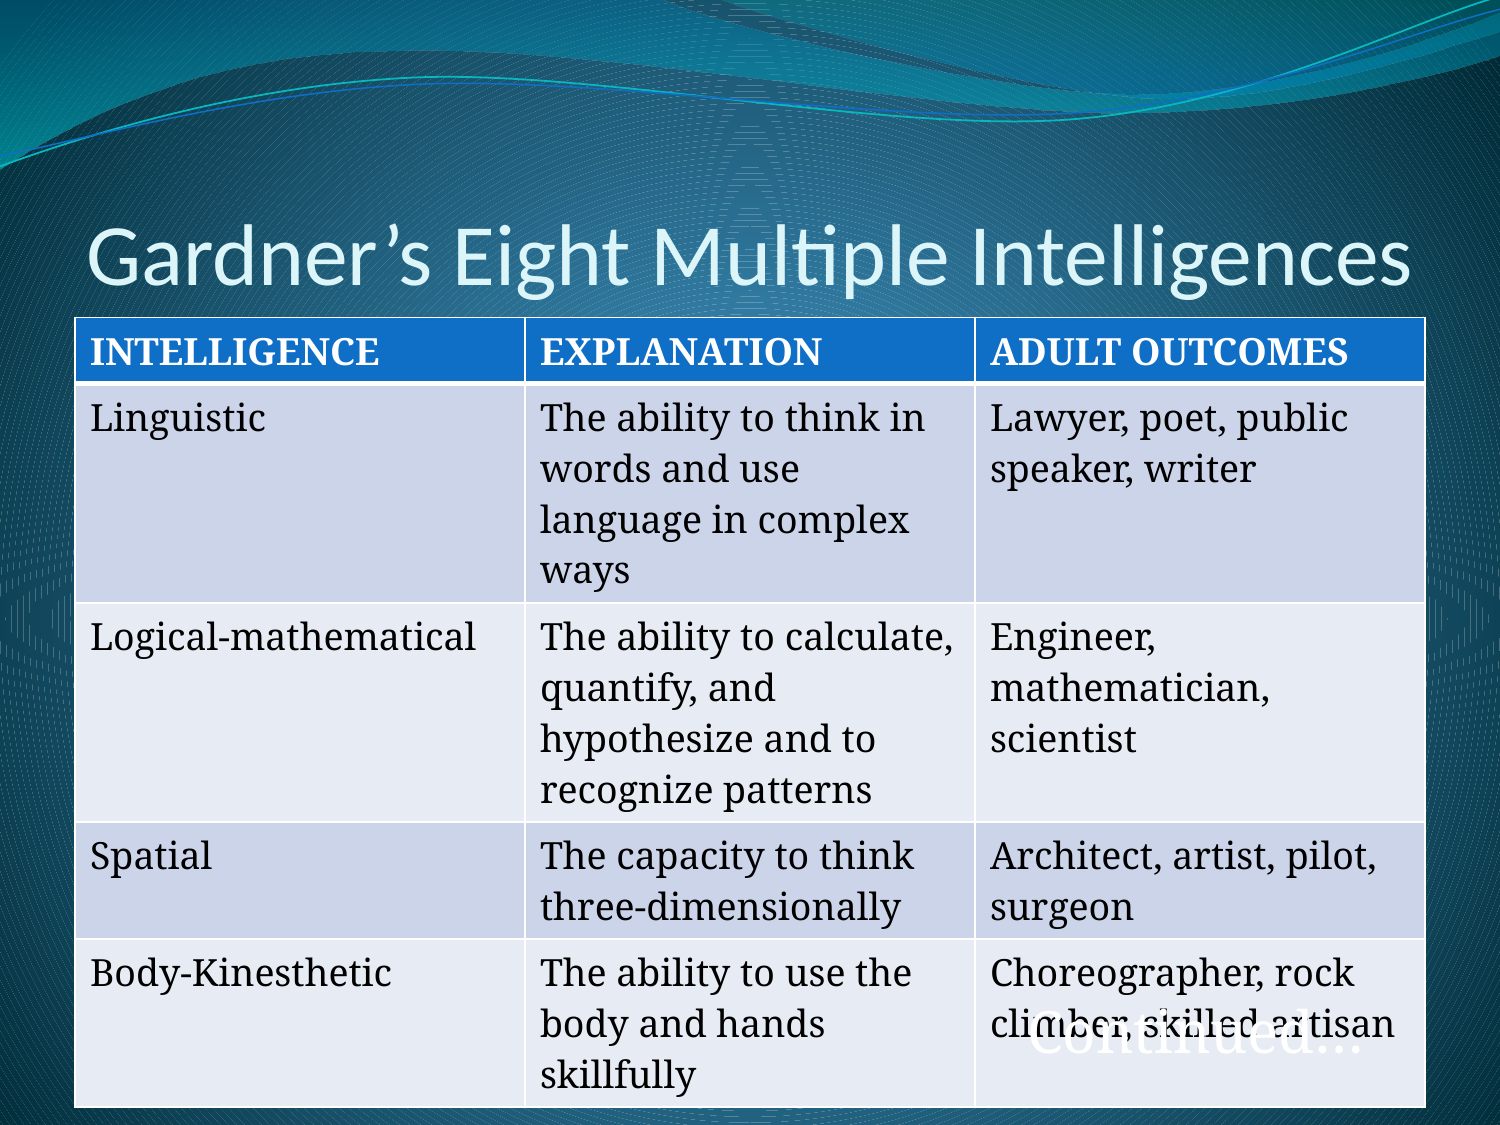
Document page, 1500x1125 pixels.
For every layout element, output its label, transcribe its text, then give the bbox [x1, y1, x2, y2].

table_cell The ability to use the body and hands skillfully [526, 940, 974, 1106]
table_header ADULT OUTCOMES [976, 318, 1424, 381]
table_header EXPLANATION [526, 318, 974, 381]
table_cell Body-Kinesthetic [76, 940, 524, 1106]
title Gardner’s Eight Multiple Intelligences [75, 115, 1425, 303]
table_cell The ability to think in words and use language in complex ways [526, 386, 974, 602]
table_cell The capacity to think three-dimensionally [526, 823, 974, 938]
table_cell Architect, artist, pilot, surgeon [976, 823, 1424, 938]
text_box Continued… [1012, 987, 1413, 1073]
table_cell The ability to calculate, quantify, and hypothesize and to recognize patterns [526, 604, 974, 821]
table_cell Engineer, mathematician, scientist [976, 604, 1424, 821]
table_cell Lawyer, poet, public speaker, writer [976, 386, 1424, 602]
table_cell Spatial [76, 823, 524, 938]
table_header INTELLIGENCE [76, 318, 524, 381]
table_cell Logical-mathematical [76, 604, 524, 821]
table_cell Choreographer, rock climber, skilled artisan [976, 940, 1424, 1106]
table_cell Linguistic [76, 386, 524, 602]
